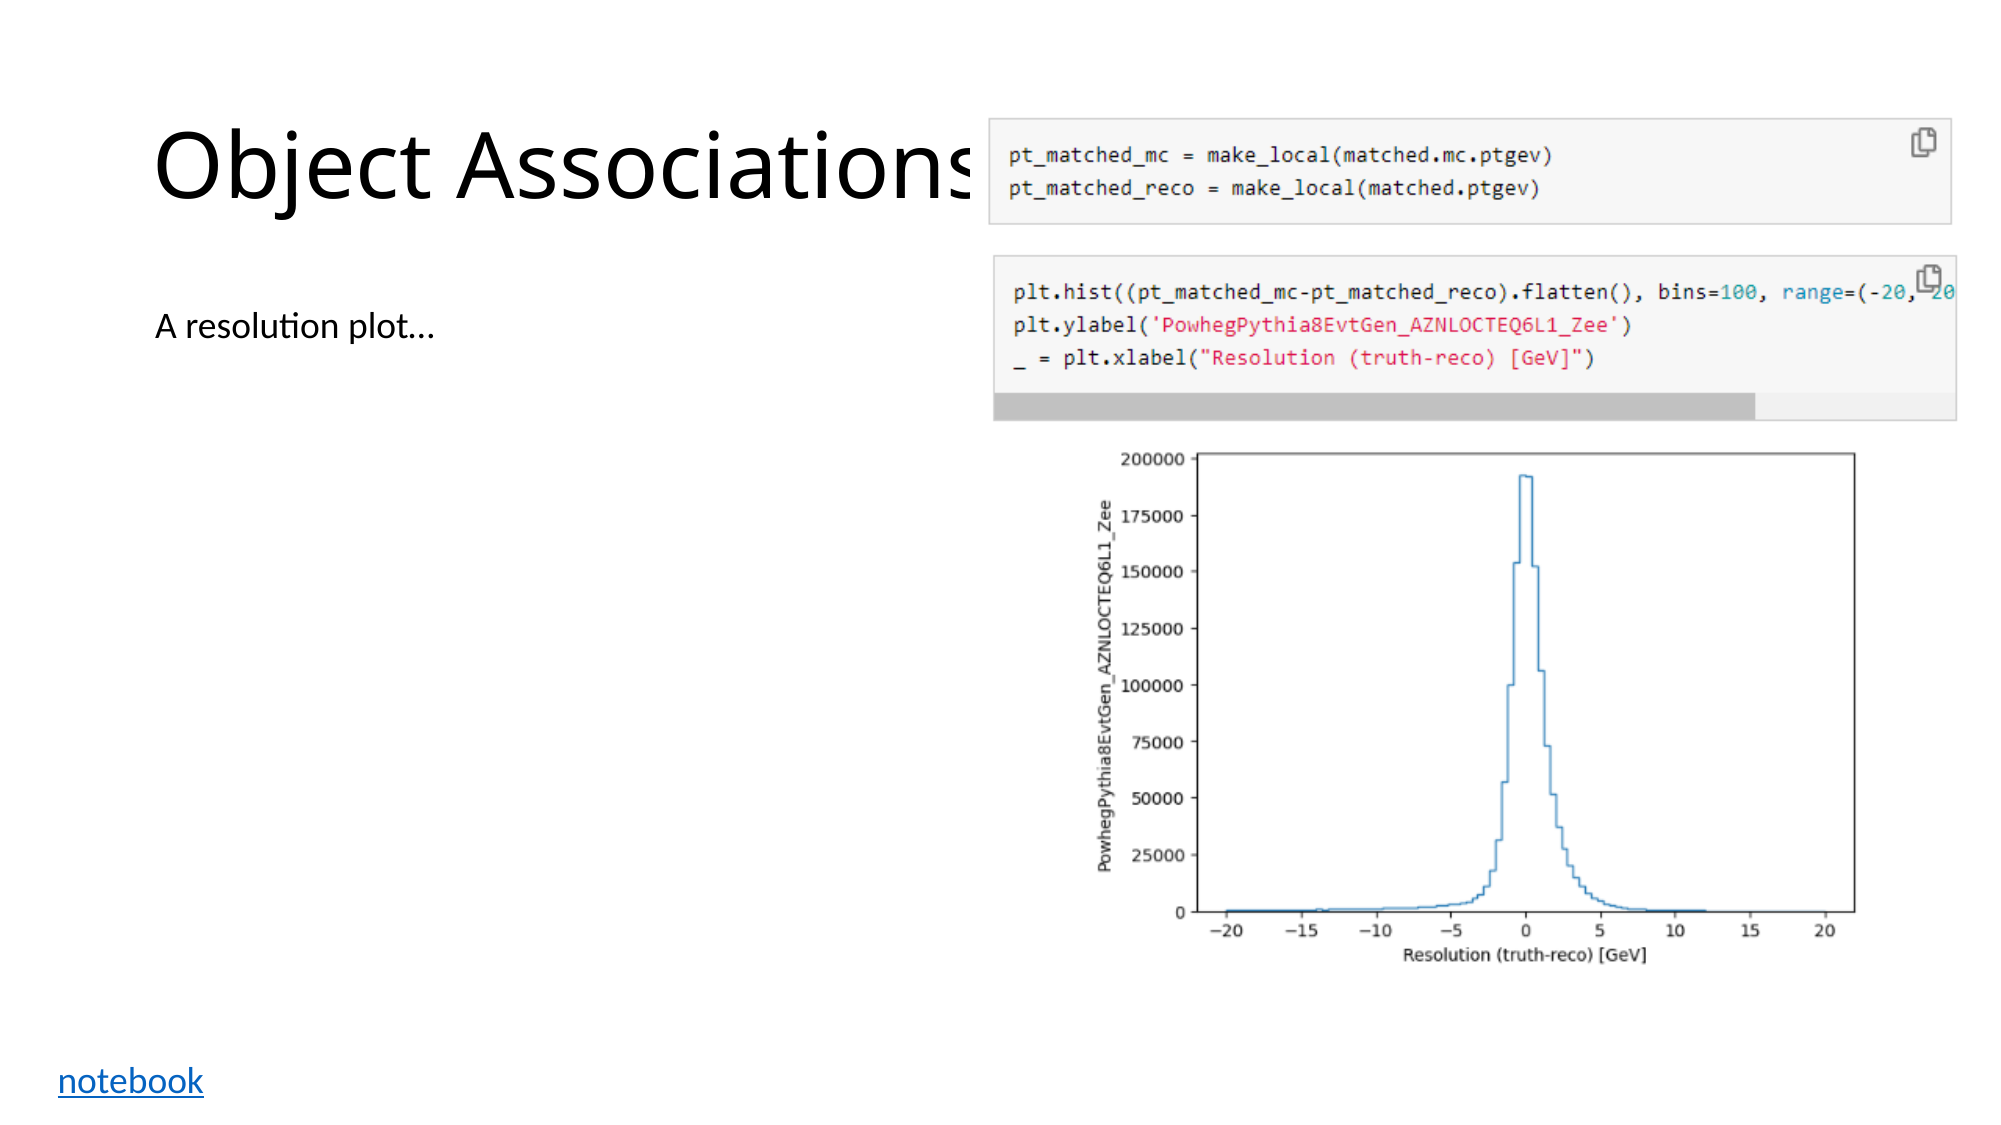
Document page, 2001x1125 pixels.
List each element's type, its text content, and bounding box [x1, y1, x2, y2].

picture [970, 101, 1982, 982]
text_box A resolution plot… [140, 293, 450, 354]
title Object Associations [137, 59, 1863, 278]
text_box notebook [42, 1048, 220, 1109]
